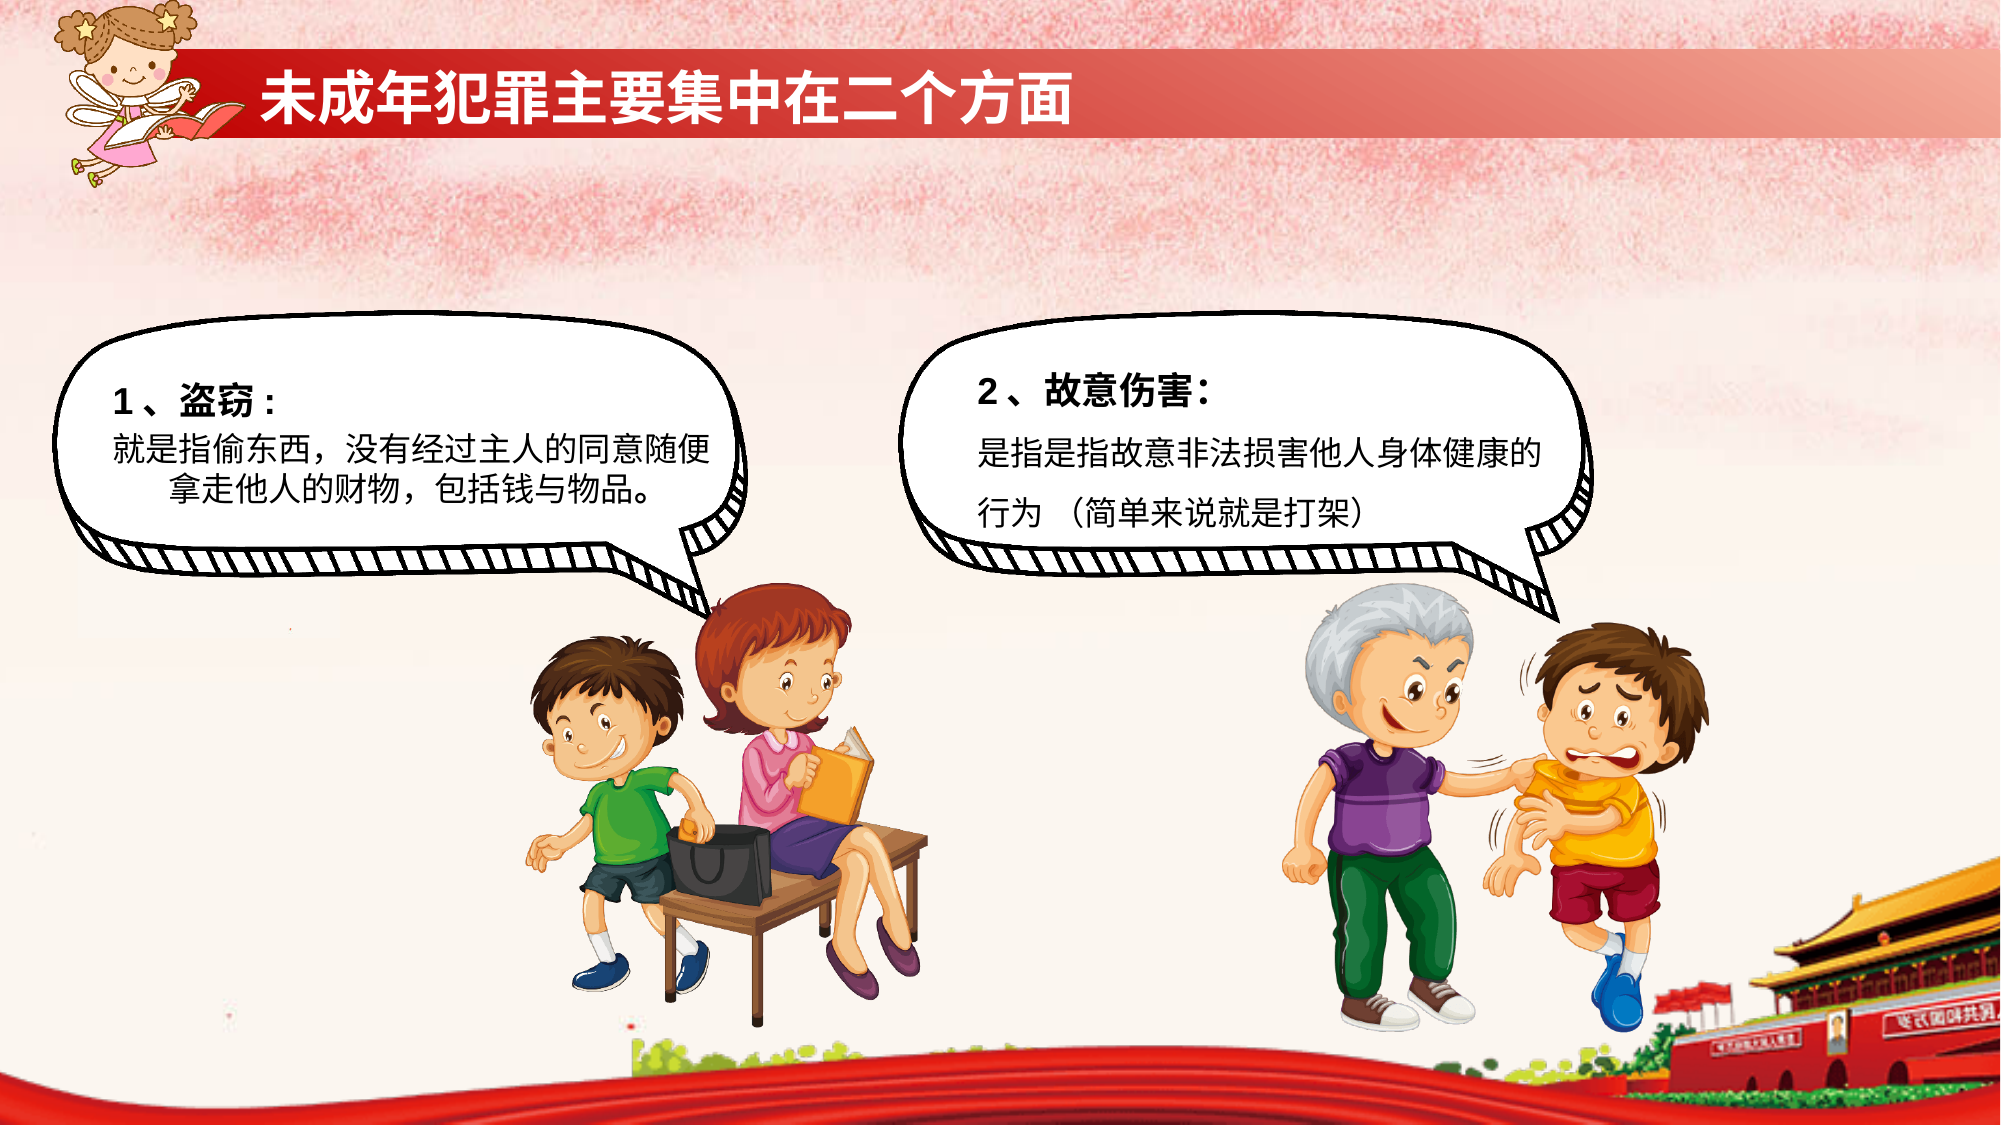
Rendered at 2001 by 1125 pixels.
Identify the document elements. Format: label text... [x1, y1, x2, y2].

picture [0, 0, 2001, 1125]
text_box [824, 112, 1477, 167]
text_box 未成年犯罪主要集中在二个方面 [244, 53, 1090, 139]
